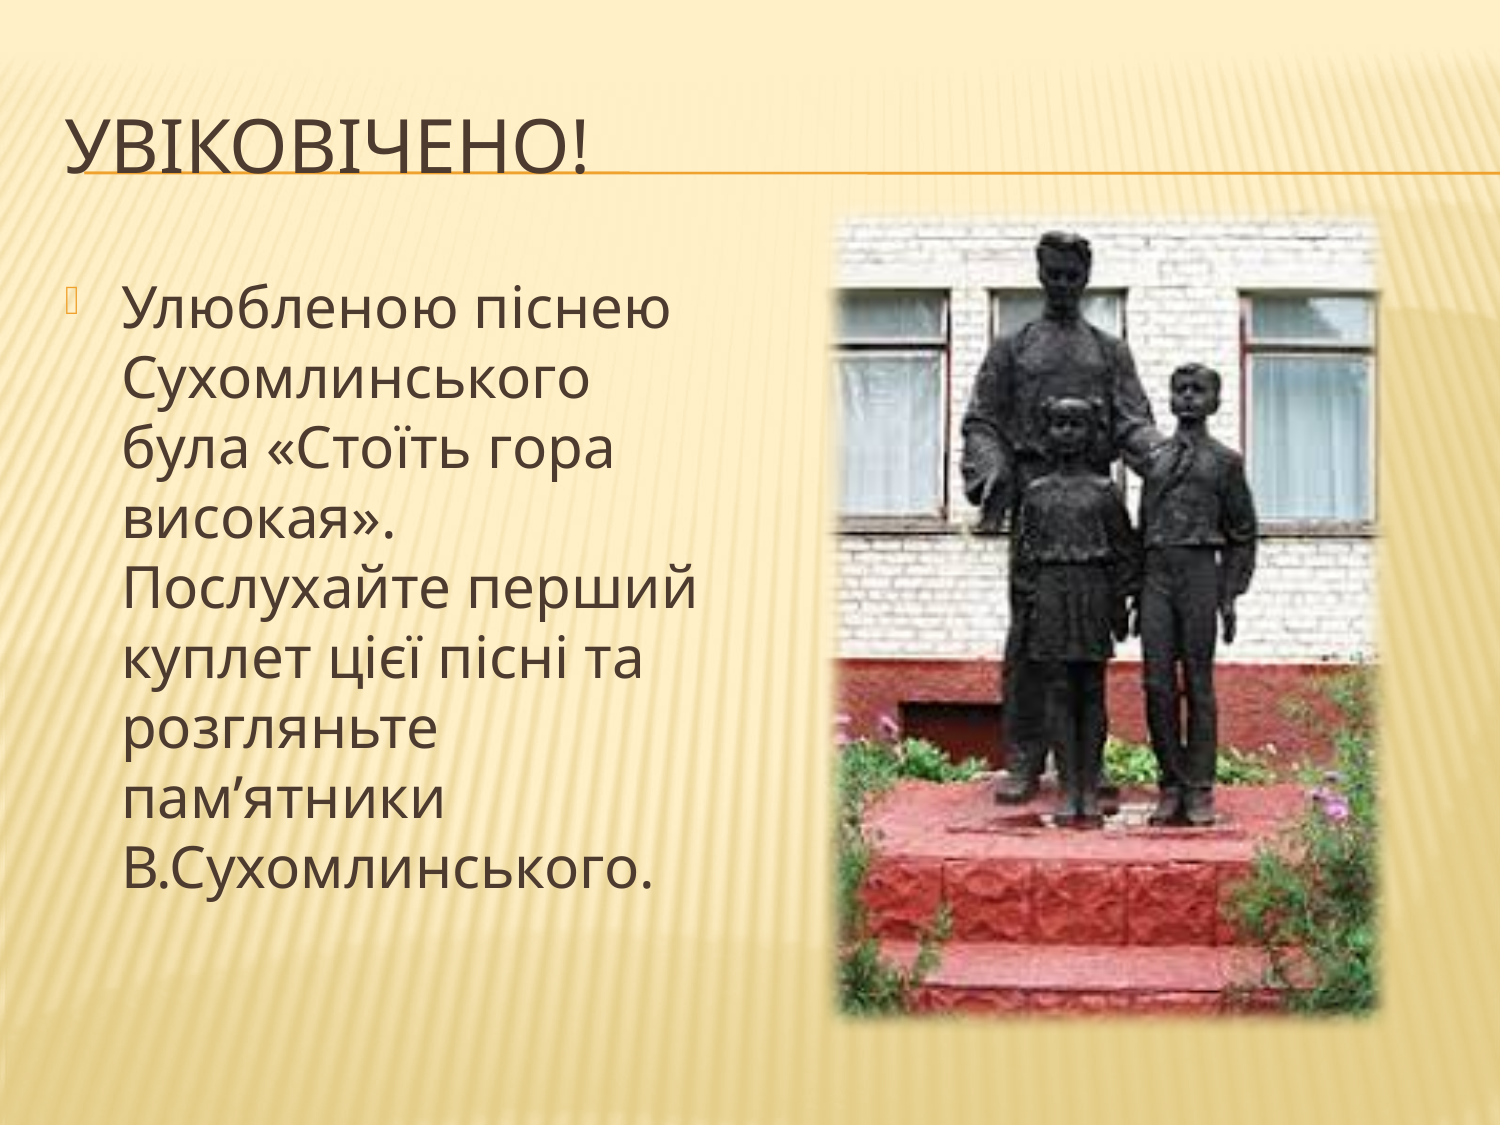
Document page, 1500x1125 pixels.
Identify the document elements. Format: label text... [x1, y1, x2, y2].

title Увіковічено! [49, 75, 1475, 213]
list Улюбленою піснею Сухомлинського була «Стоїть гора високая». Послухайте перший куплет цієї пісні та розгляньте пам’ятники В.Сухомлинського. [50, 262, 738, 1038]
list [820, 198, 1394, 1034]
